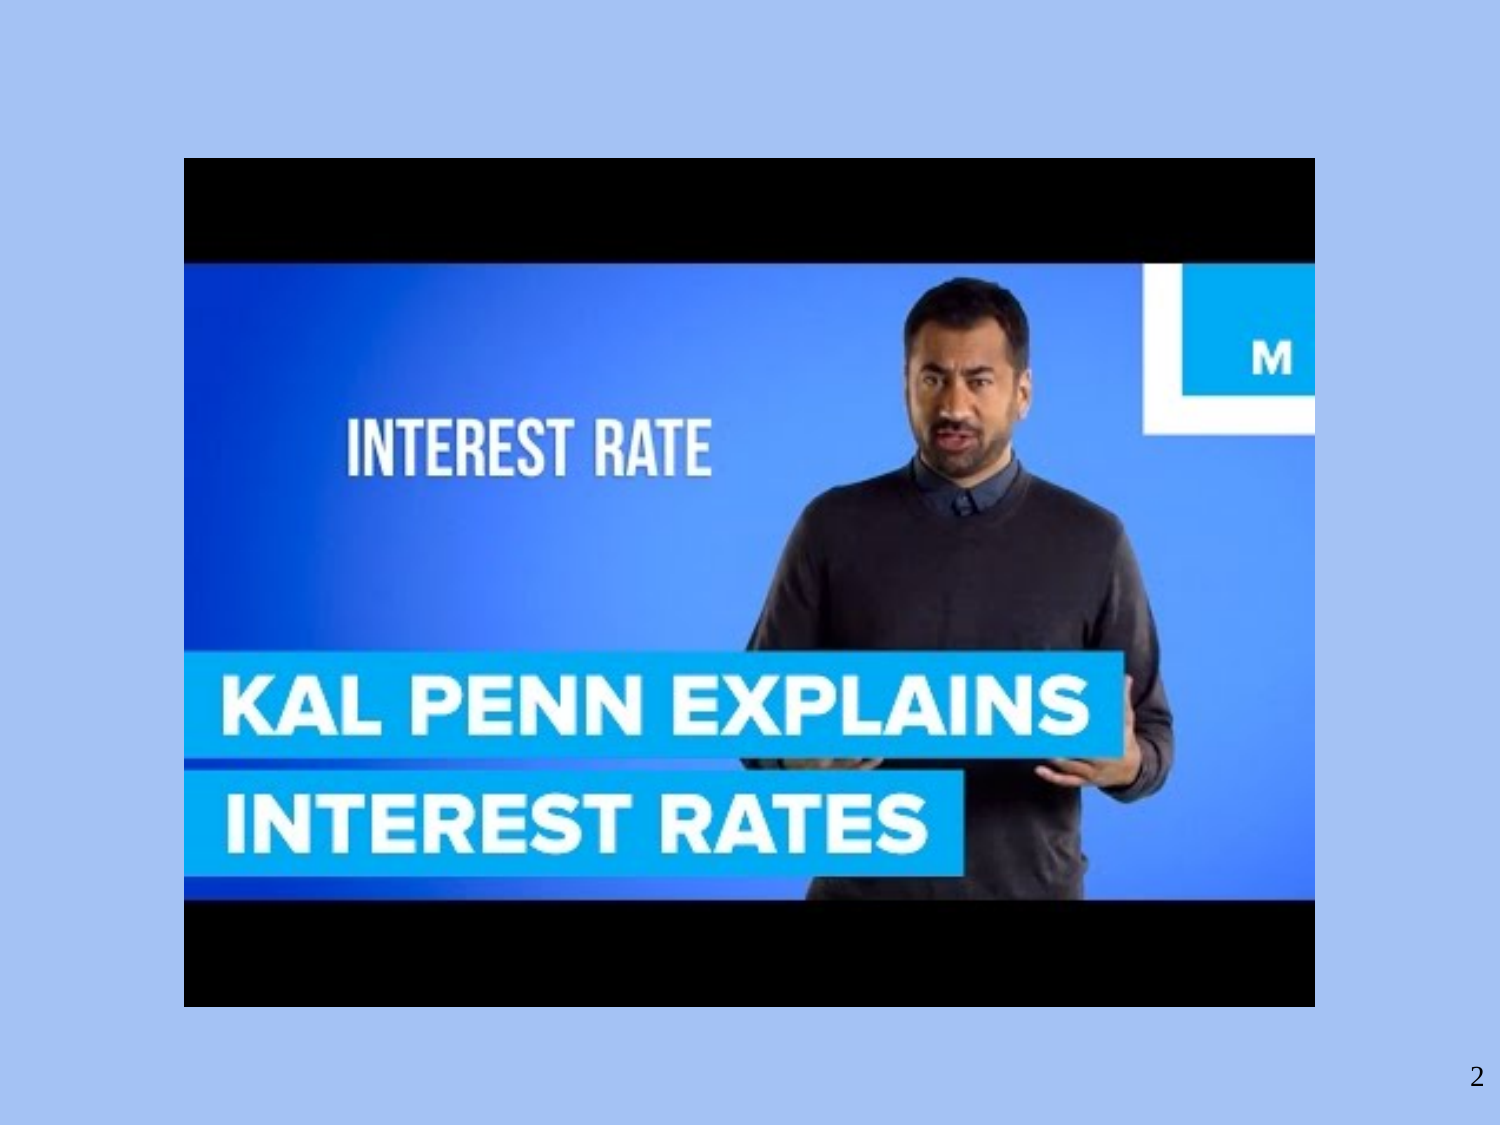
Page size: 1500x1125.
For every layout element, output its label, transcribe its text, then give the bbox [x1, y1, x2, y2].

picture [671, 672, 970, 739]
picture [1251, 336, 1294, 377]
picture [973, 671, 1091, 739]
picture [224, 788, 636, 858]
picture [658, 791, 778, 857]
text_box ‹#› [1187, 1049, 1500, 1125]
picture [184, 158, 1316, 1007]
picture [220, 671, 383, 740]
picture [408, 671, 644, 739]
picture [769, 791, 930, 857]
